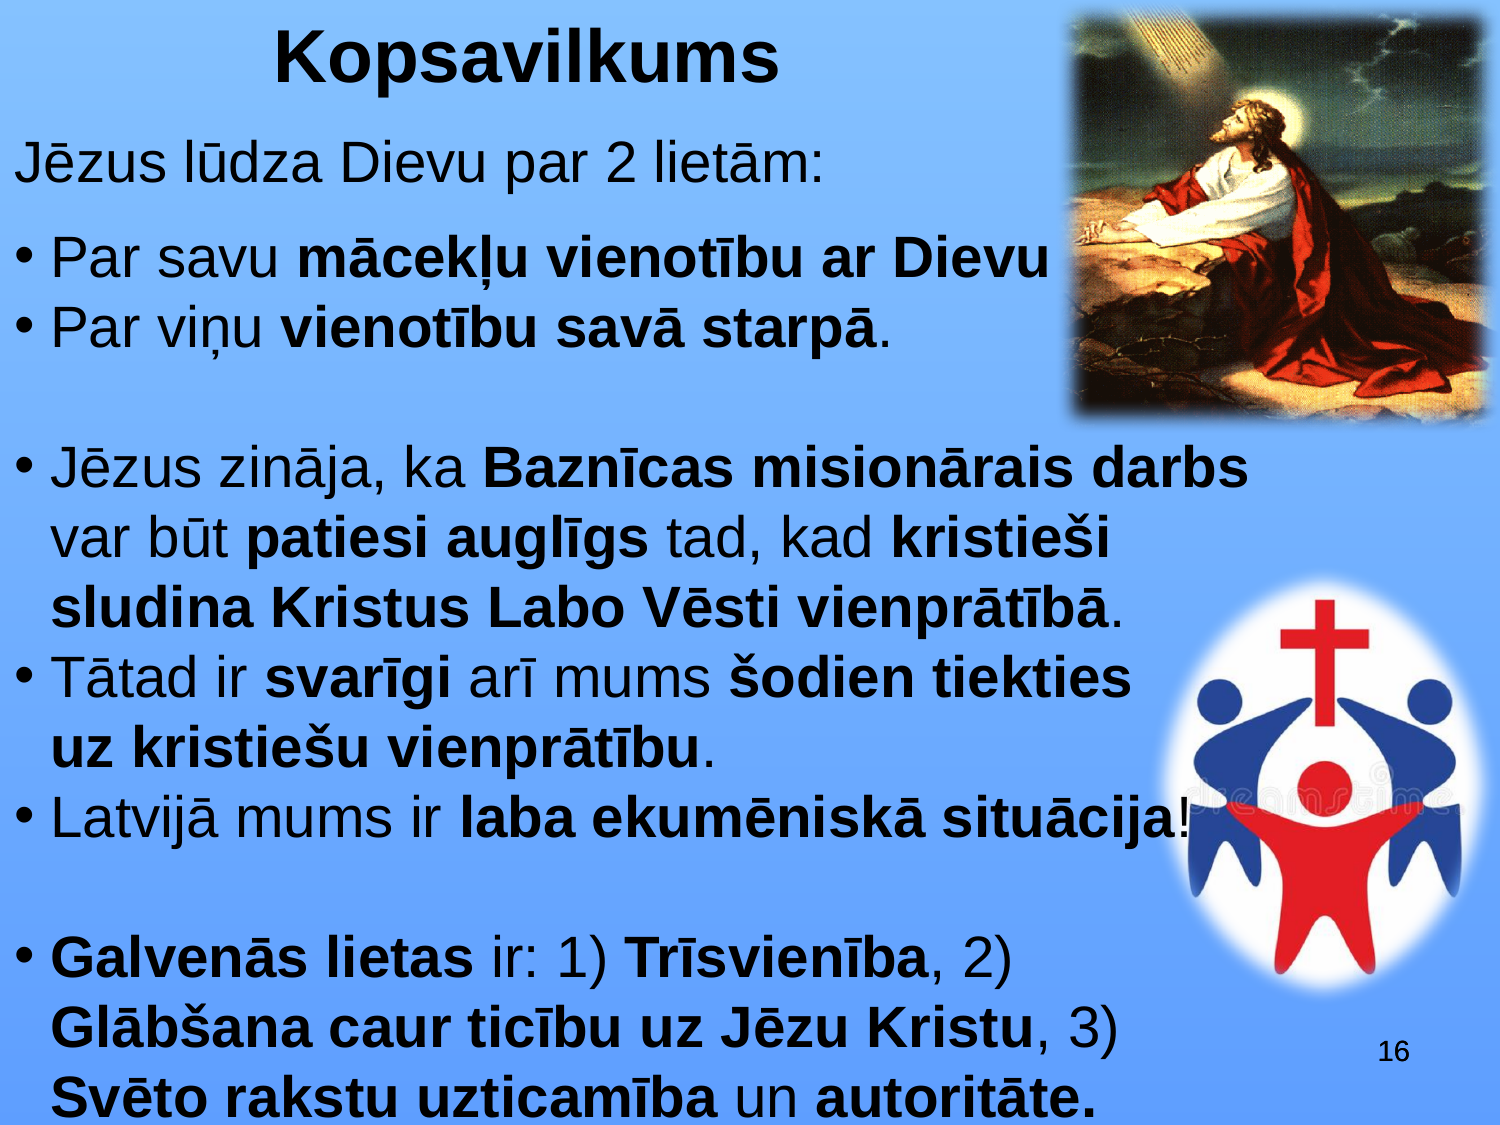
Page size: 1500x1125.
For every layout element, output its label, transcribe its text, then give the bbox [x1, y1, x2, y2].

picture [1055, 0, 1500, 434]
text_box Jēzus lūdza Dievu par 2 lietām: Par savu mācekļu vienotību ar Dievu Par viņu vienotību savā starpā. Jēzus zināja, ka Baznīcas misionārais darbs var būt patiesi auglīgs tad, kad kristieši sludina Kristus Labo Vēsti vienprātībā. Tātad ir svarīgi arī mums šodien tiekties uz kristiešu vienprātību. Latvijā mums ir laba ekumēniskā situācija! Galvenās lietas ir: 1) Trīsvienība, 2) Glābšana caur ticību uz Jēzu Kristu, 3) Svēto rakstu uzticamība un autoritāte. [0, 117, 1289, 1125]
text_box Kopsavilkums [0, 0, 1053, 105]
text_box 16 [1289, 1024, 1425, 1103]
picture [1145, 562, 1500, 1009]
